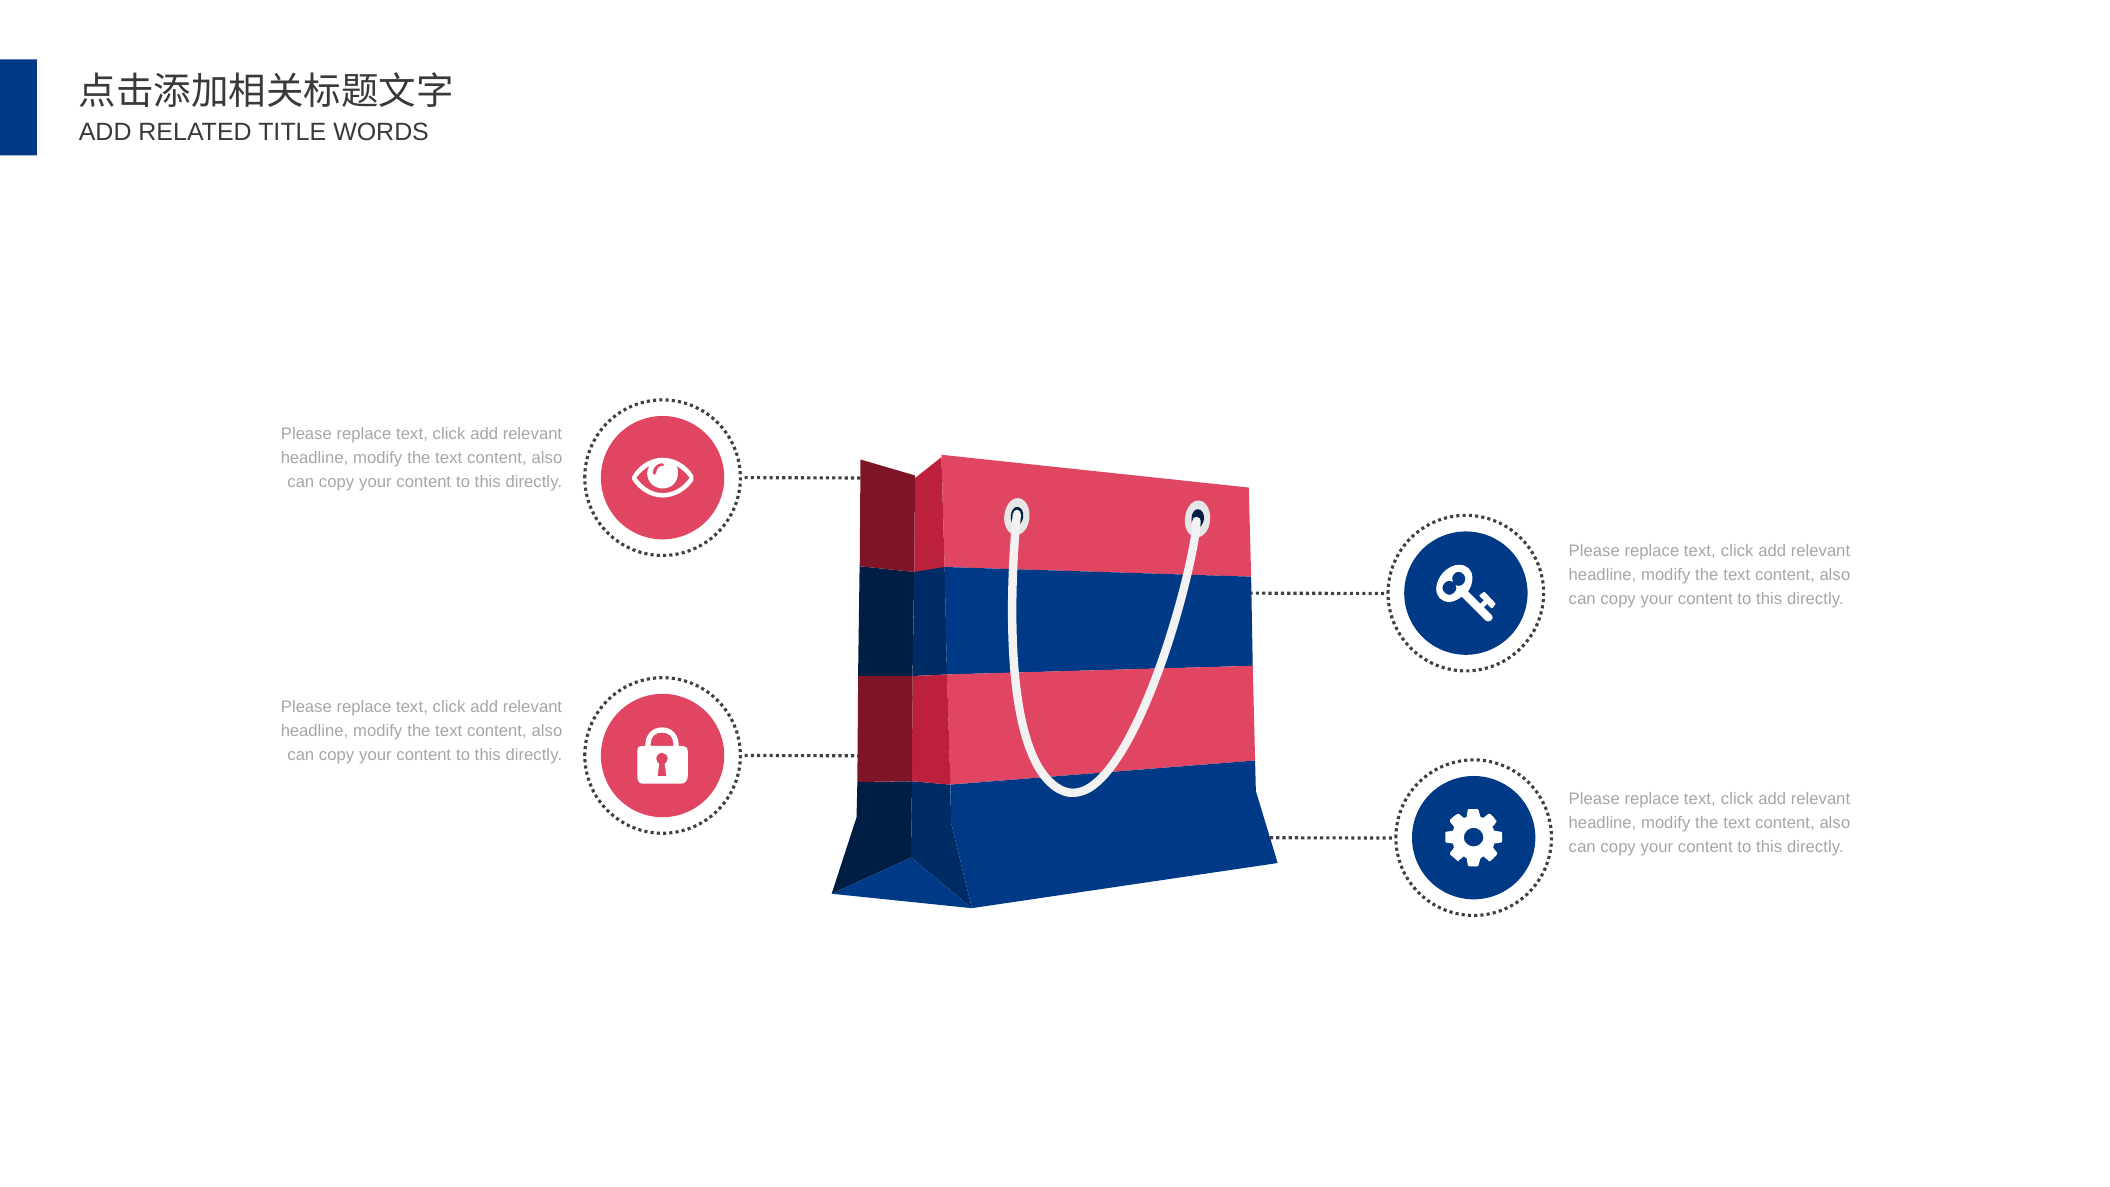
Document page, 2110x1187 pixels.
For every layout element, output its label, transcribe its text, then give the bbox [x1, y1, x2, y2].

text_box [831, 454, 1278, 909]
text_box Please replace text, click add relevant headline, modify the text content, also can copy your content to this directly. [1568, 784, 1860, 856]
text_box Please replace text, click add relevant headline, modify the text content, also can copy your content to this directly. [271, 692, 563, 764]
text_box 点击添加相关标题文字 [62, 59, 470, 121]
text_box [584, 677, 741, 834]
text_box Please replace text, click add relevant headline, modify the text content, also can copy your content to this directly. [1568, 535, 1860, 608]
text_box Please replace text, click add relevant headline, modify the text content, also can copy your content to this directly. [271, 419, 563, 491]
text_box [584, 399, 741, 556]
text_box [1387, 515, 1544, 671]
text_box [1395, 759, 1552, 916]
text_box ADD RELATED TITLE WORDS [62, 107, 446, 154]
